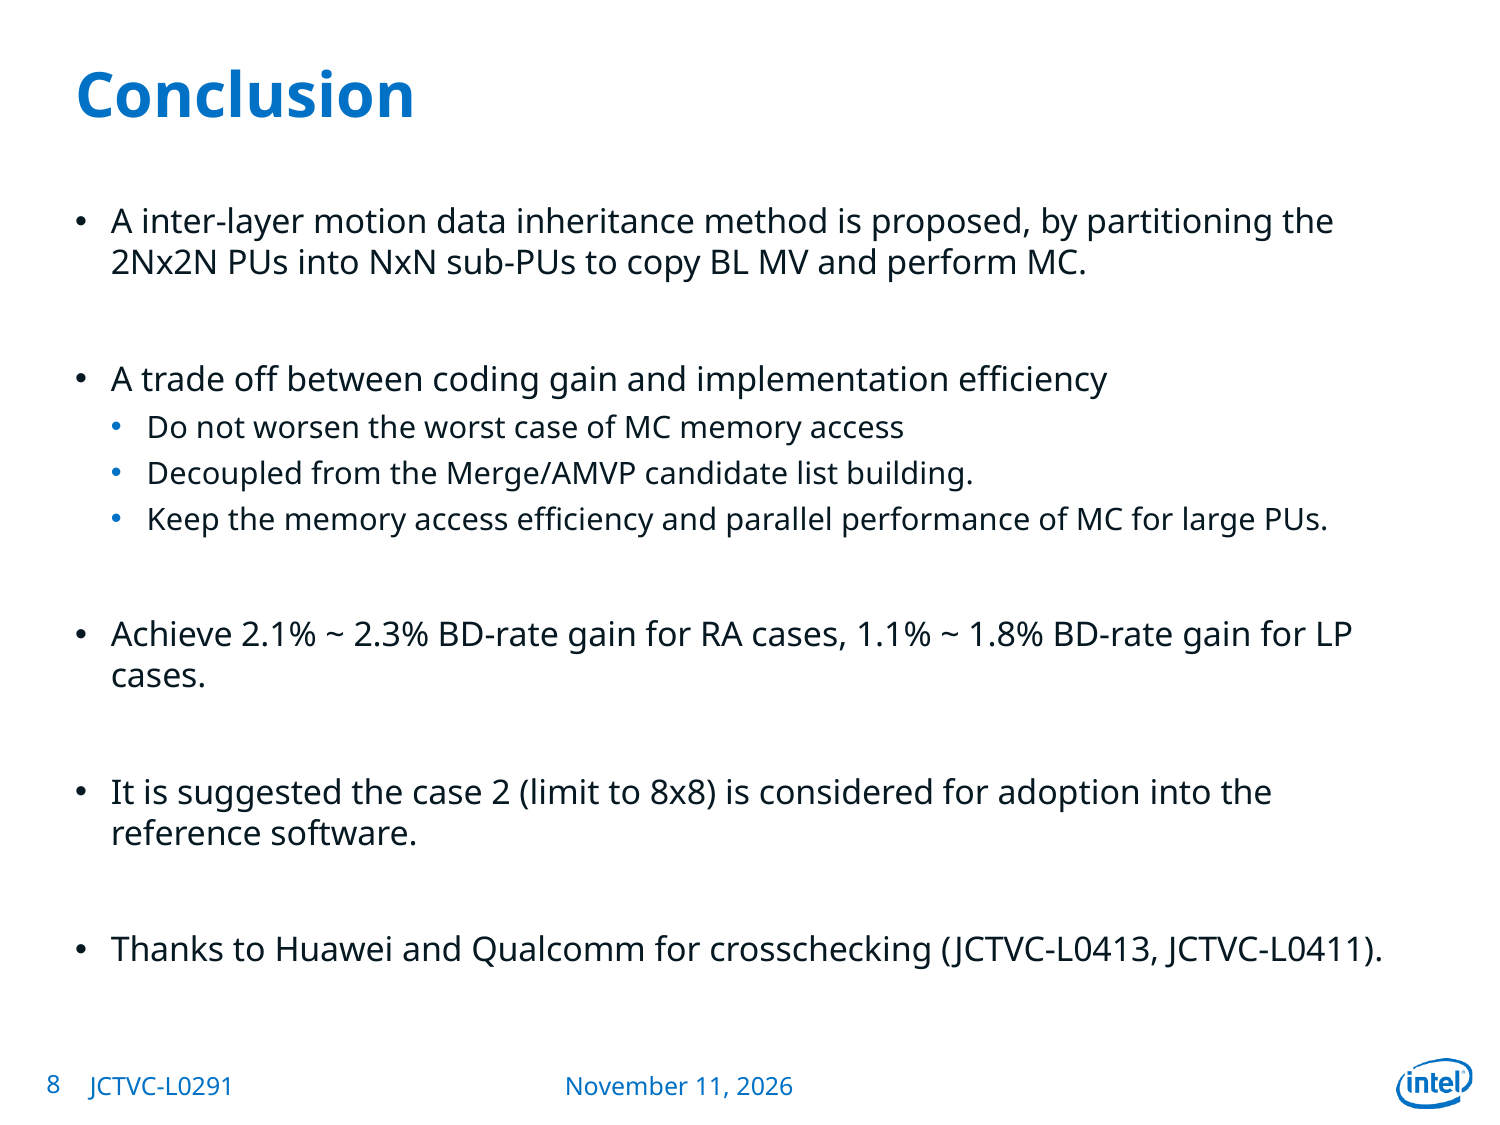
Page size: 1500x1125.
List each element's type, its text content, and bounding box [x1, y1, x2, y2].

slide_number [549, 1062, 844, 1109]
footer JCTVC-L0291 [75, 1062, 549, 1109]
list A inter-layer motion data inheritance method is proposed, by partitioning the 2Nx2N PUs into NxN sub-PUs to copy BL MV and perform MC. A trade off between coding gain and implementation efficiency Do not worsen the worst case of MC memory access Decoupled from the Merge/AMVP candidate list building. Keep the memory access efficiency and parallel performance of MC for large PUs. Achieve 2.1% ~ 2.3% BD-rate gain for RA cases, 1.1% ~ 1.8% BD-rate gain for LP cases. It is suggested the case 2 (limit to 8x8) is considered for adoption into the reference software. Thanks to Huawei and Qualcomm for crosschecking (JCTVC-L0413, JCTVC-L0411). [75, 200, 1425, 975]
slide_number 8 [0, 1062, 75, 1109]
title Conclusion [75, 67, 1425, 175]
picture [1396, 1058, 1473, 1109]
